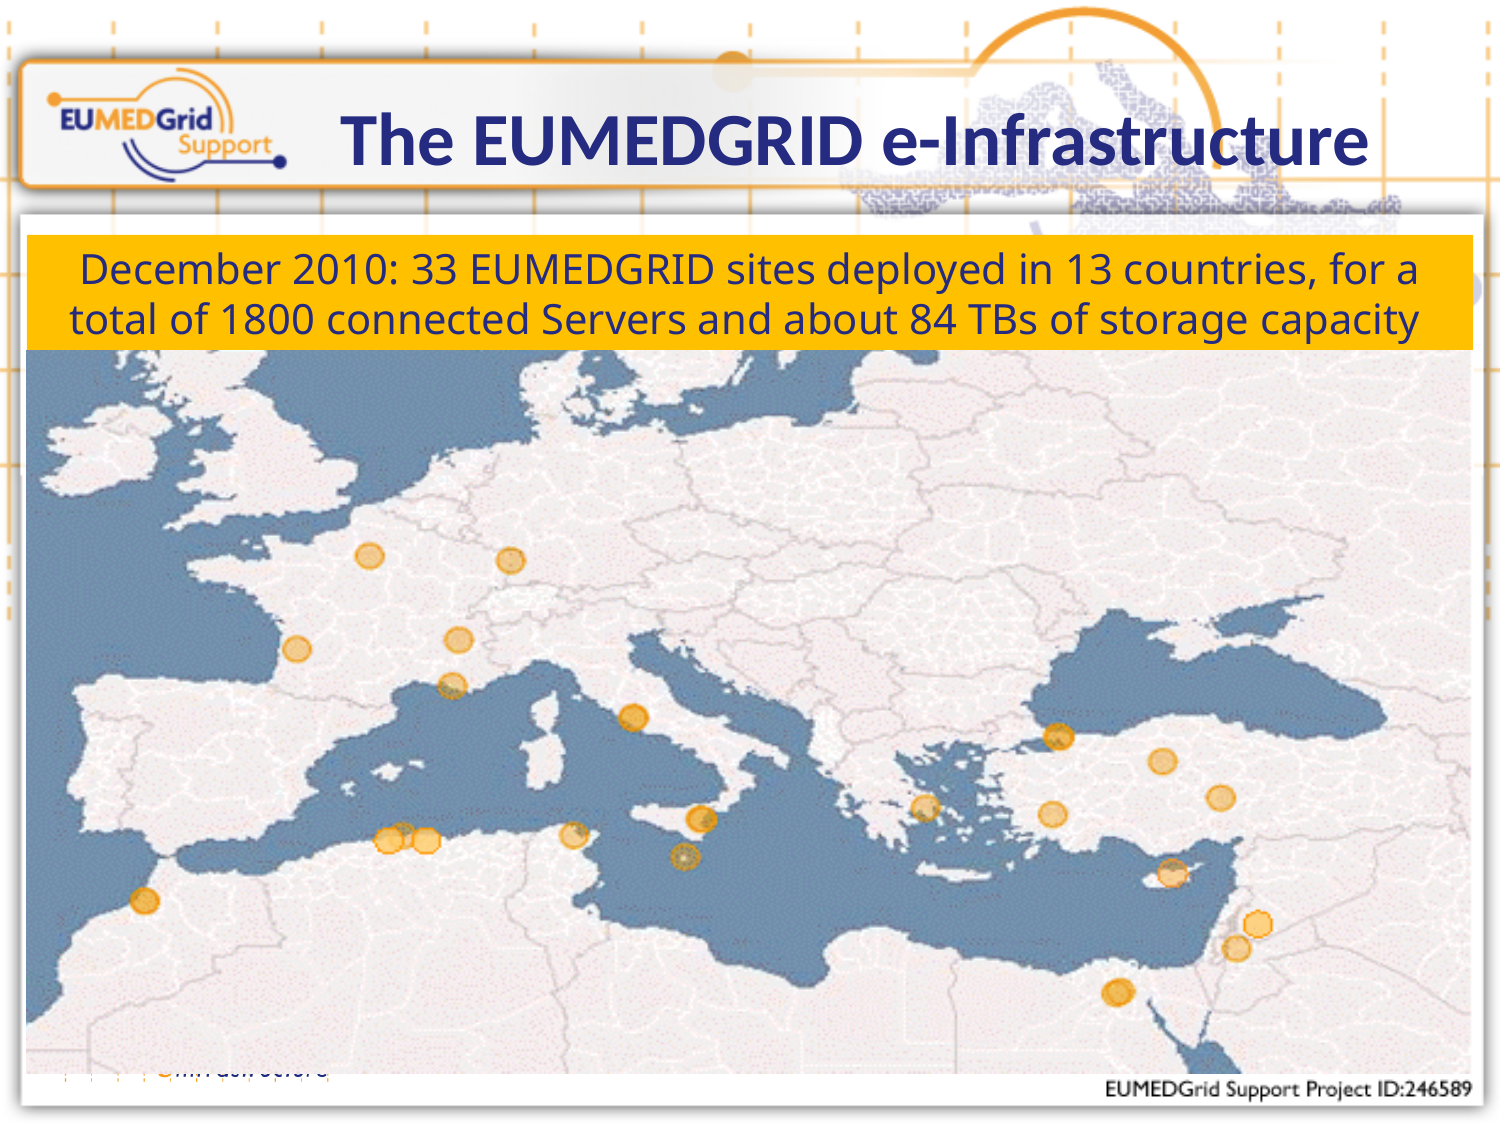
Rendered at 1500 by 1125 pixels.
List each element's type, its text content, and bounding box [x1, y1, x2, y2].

text_box December 2010: 33 EUMEDGRID sites deployed in 13 countries, for a total of 1800 connected Servers and about 84 TBs of storage capacity [26, 234, 1474, 350]
title The EUMEDGRID e-Infrastructure [284, 66, 1428, 204]
picture [0, 0, 1500, 1125]
